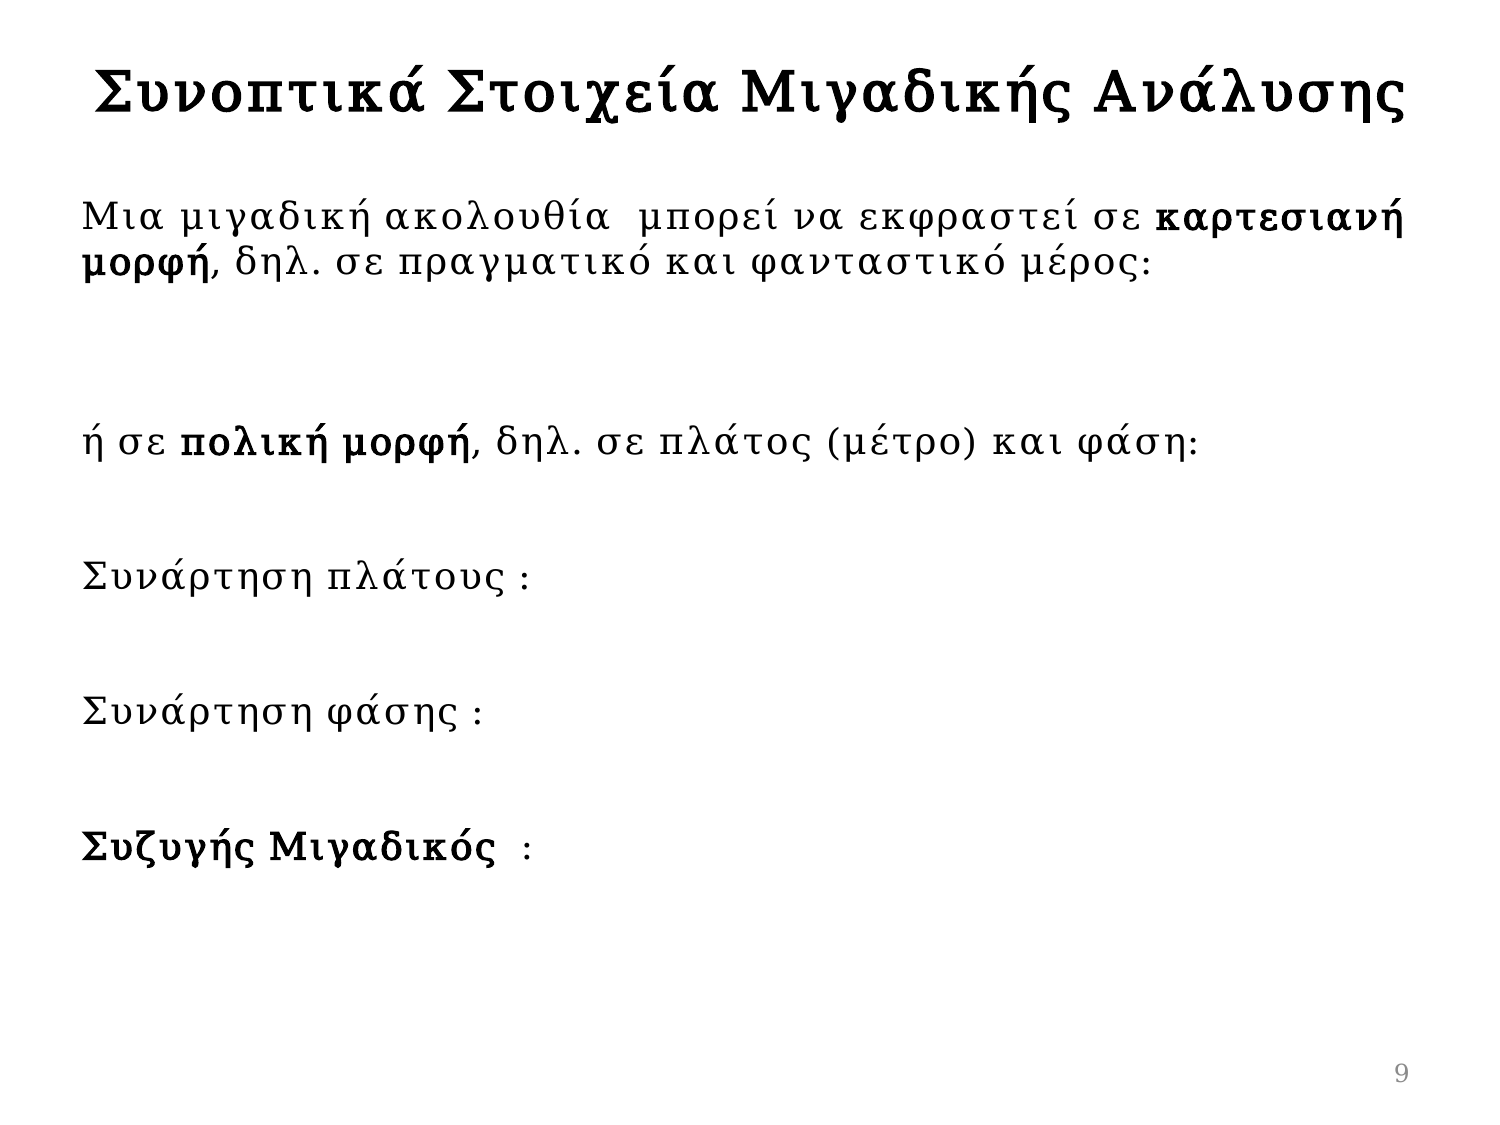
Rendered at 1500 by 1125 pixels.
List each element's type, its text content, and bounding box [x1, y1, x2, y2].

title Συνοπτικά Στοιχεία Μιγαδικής Ανάλυσης [75, 19, 1425, 159]
slide_number 9 [1222, 1042, 1425, 1103]
